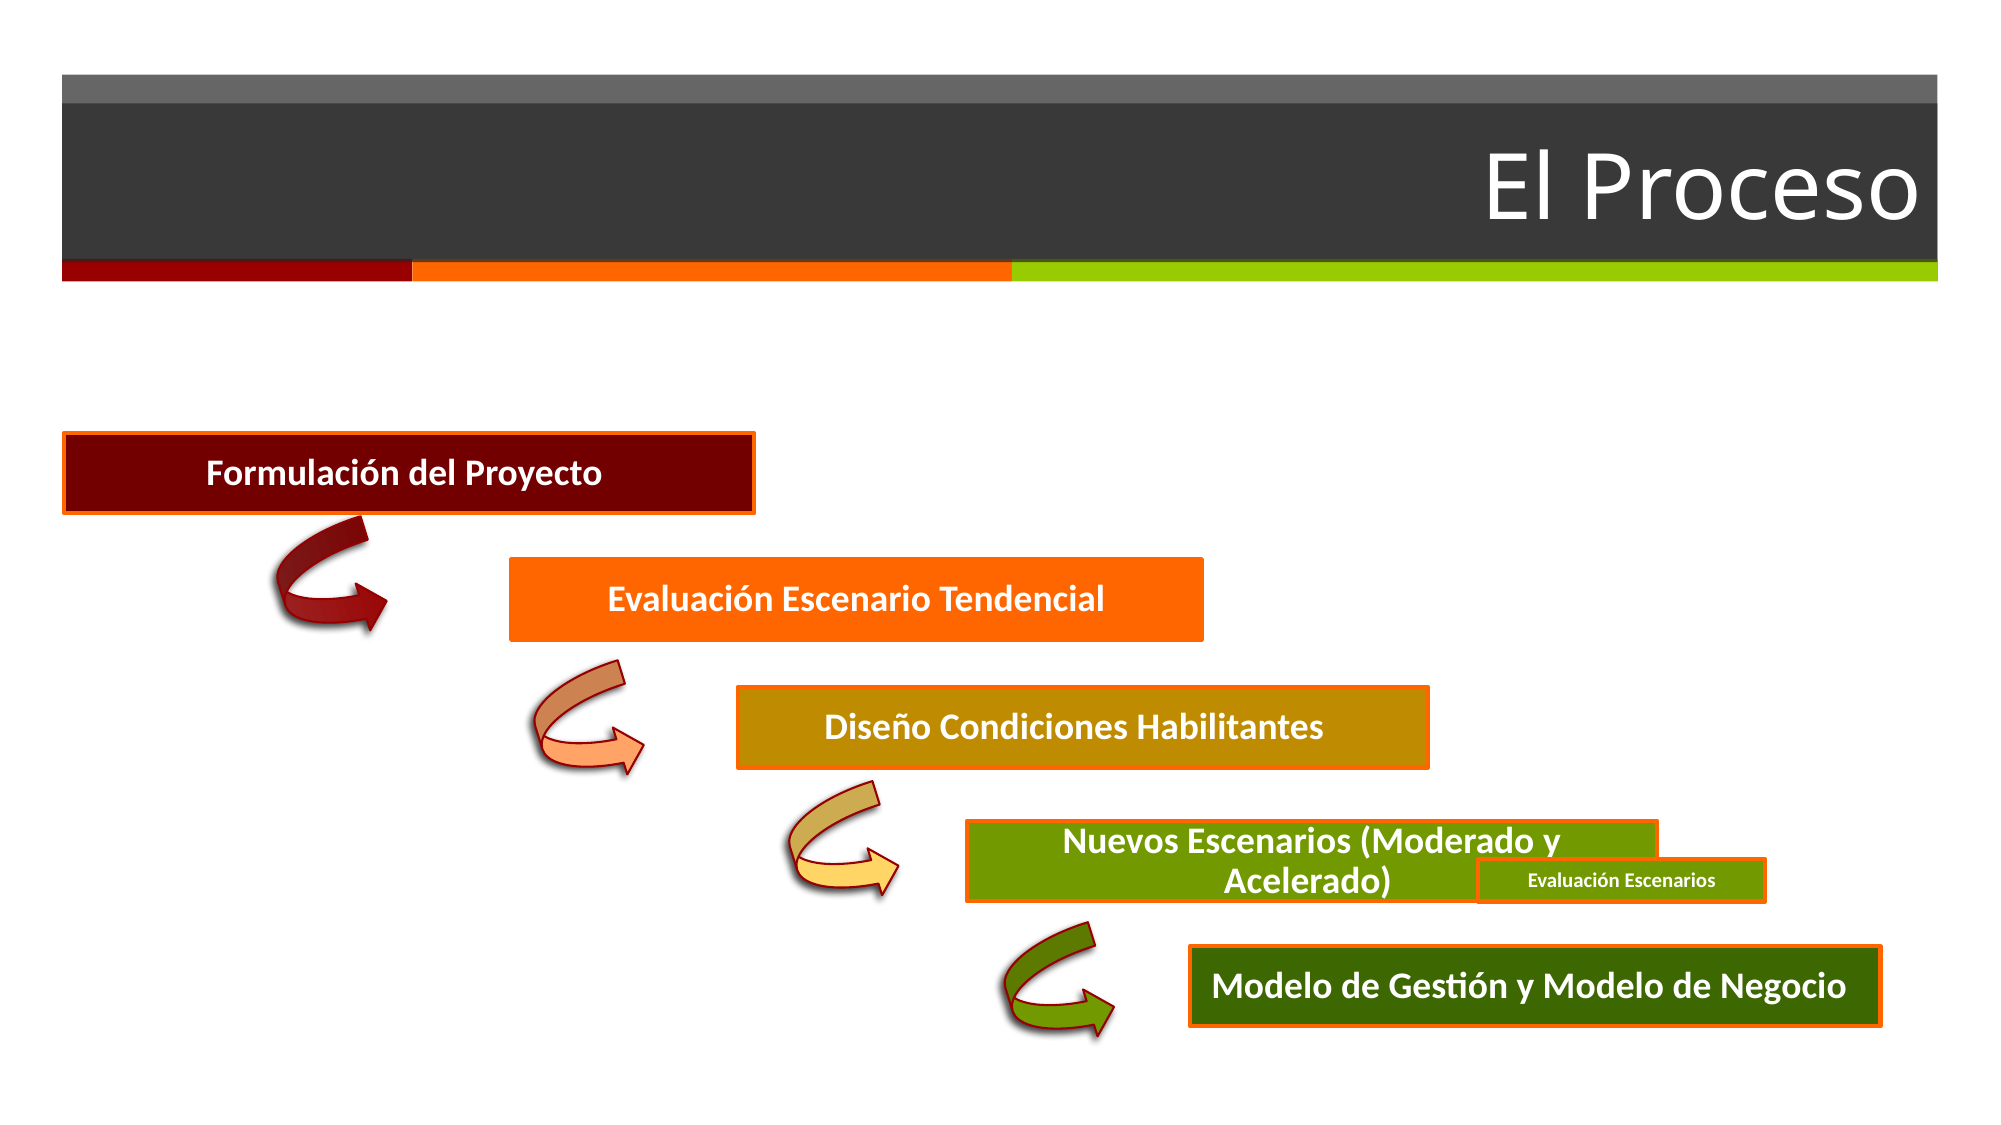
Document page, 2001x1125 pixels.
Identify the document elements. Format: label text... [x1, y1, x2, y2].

text_box Nuevos Escenarios (Moderado y Acelerado) [965, 819, 1659, 903]
text_box [276, 515, 388, 632]
text_box [1003, 921, 1115, 1038]
text_box Formulación del Proyecto [62, 431, 756, 515]
text_box Evaluación Escenarios [1476, 857, 1767, 904]
text_box Diseño Condiciones Habilitantes [736, 685, 1430, 770]
text_box Modelo de Gestión y Modelo de Negocio [1188, 944, 1883, 1028]
text_box [788, 780, 900, 897]
text_box Evaluación Escenario Tendencial [509, 557, 1204, 642]
title El Proceso [62, 103, 1938, 263]
text_box [533, 659, 645, 776]
